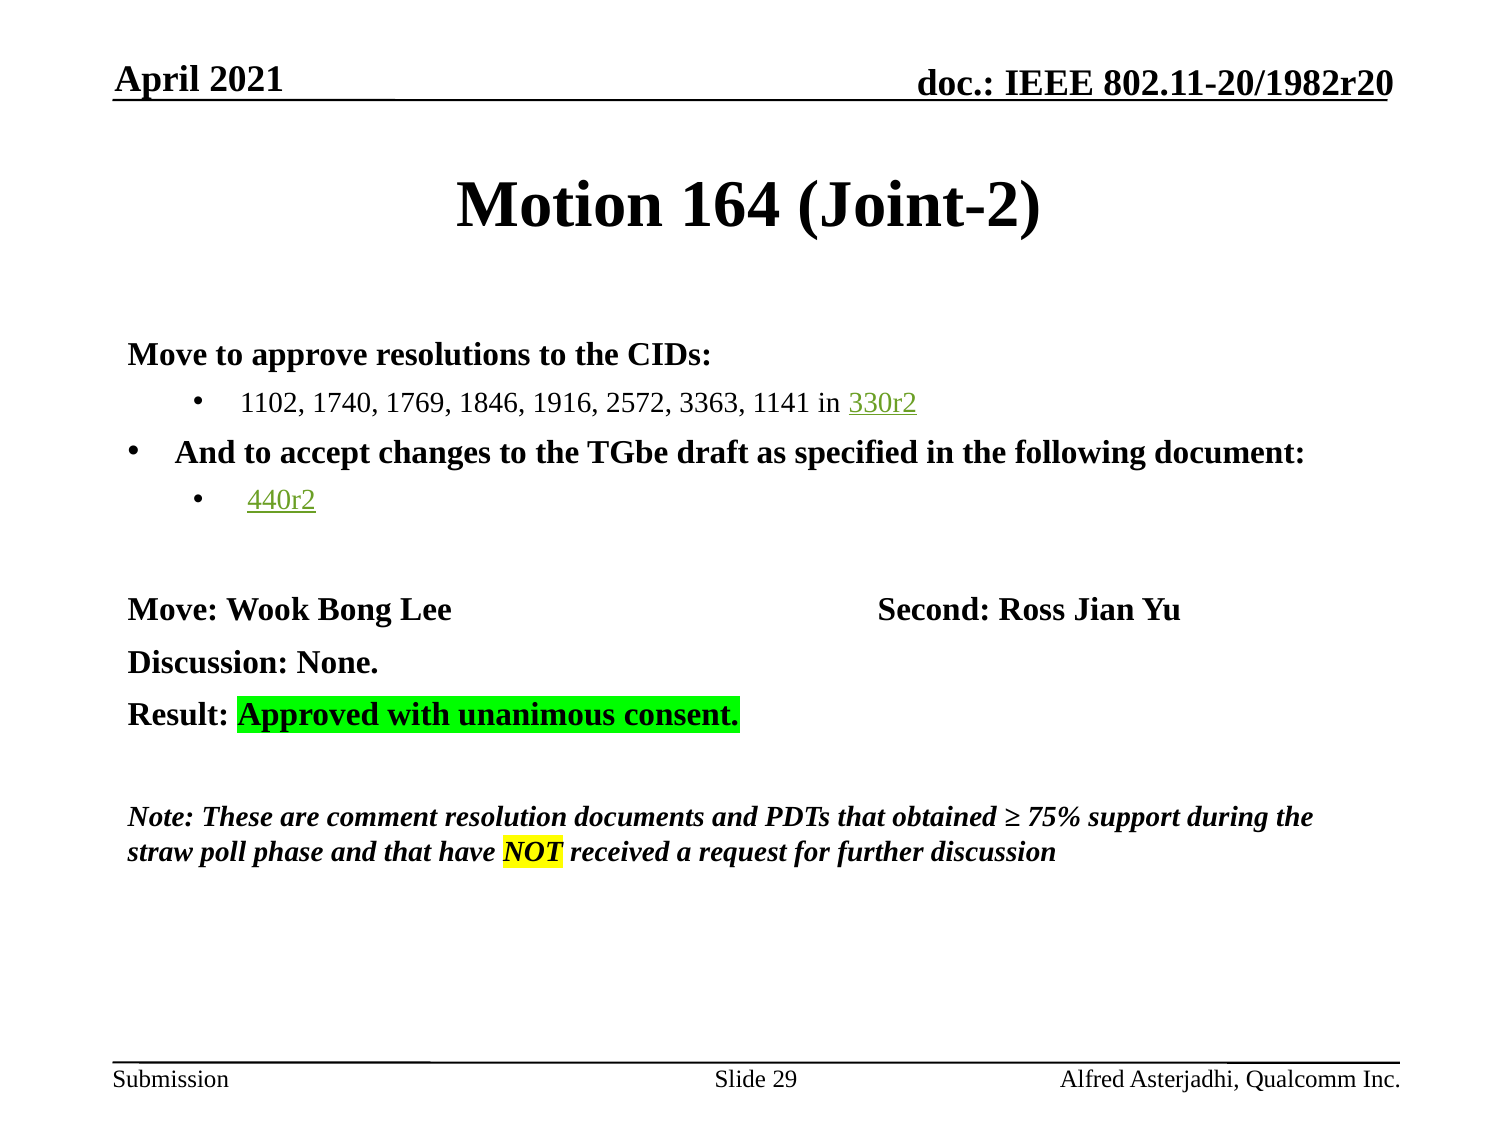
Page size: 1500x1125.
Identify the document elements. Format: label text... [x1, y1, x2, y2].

footer Alfred Asterjadhi, Qualcomm Inc. [878, 1061, 1402, 1093]
title Motion 164 (Joint-2) [112, 112, 1388, 288]
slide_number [114, 54, 423, 100]
list Move to approve resolutions to the CIDs: 1102, 1740, 1769, 1846, 1916, 2572, 3363, 1141 in 330r2 And to accept changes to the TGbe draft as specified in the following document: 440r2 Move: Wook Bong Lee Second: Ross Jian Yu Discussion: None. Result: Approved with unanimous consent. Note: These are comment resolution documents and PDTs that obtained ≥ 75% support during the straw poll phase and that have NOT received a request for further discussion [112, 324, 1388, 1063]
slide_number Slide 29 [712, 1061, 800, 1123]
